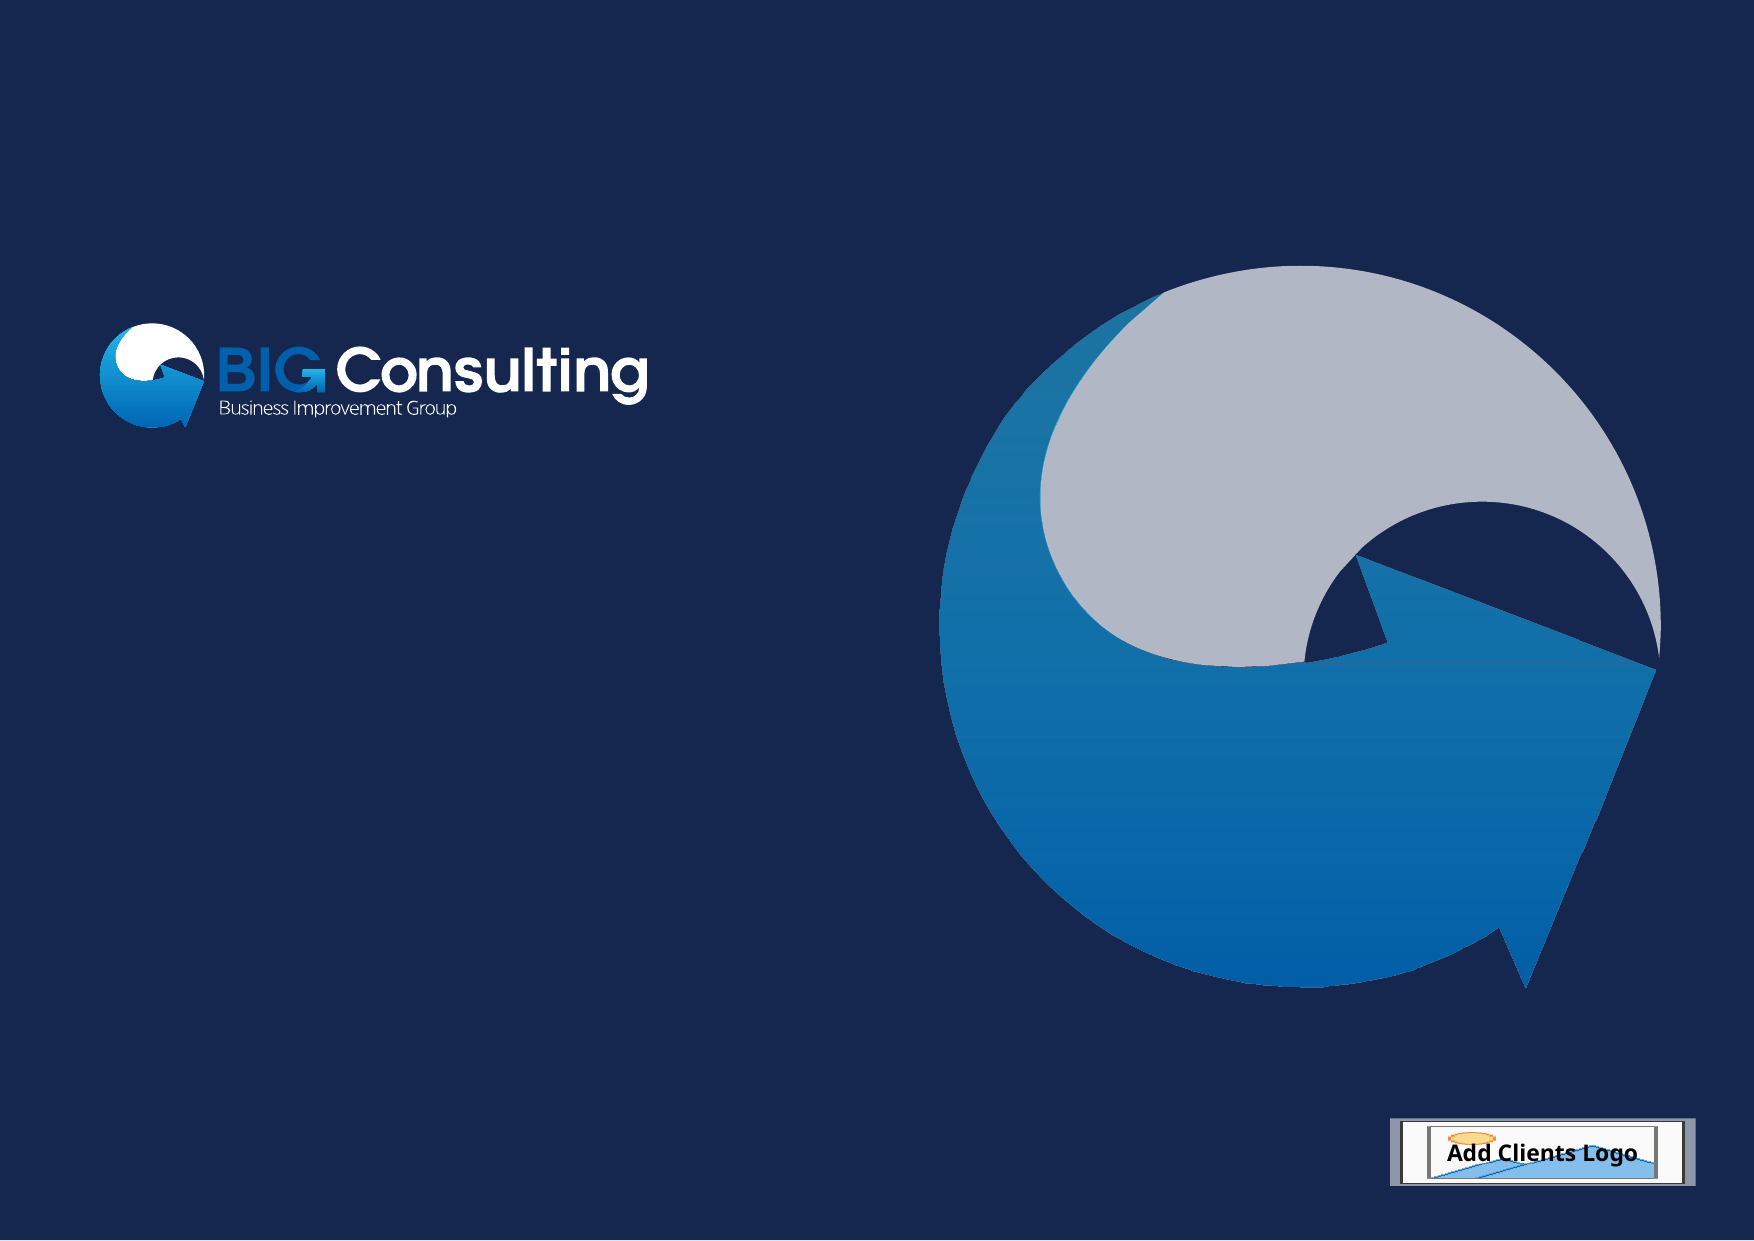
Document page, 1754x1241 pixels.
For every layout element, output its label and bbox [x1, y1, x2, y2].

picture [1390, 1118, 1696, 1186]
